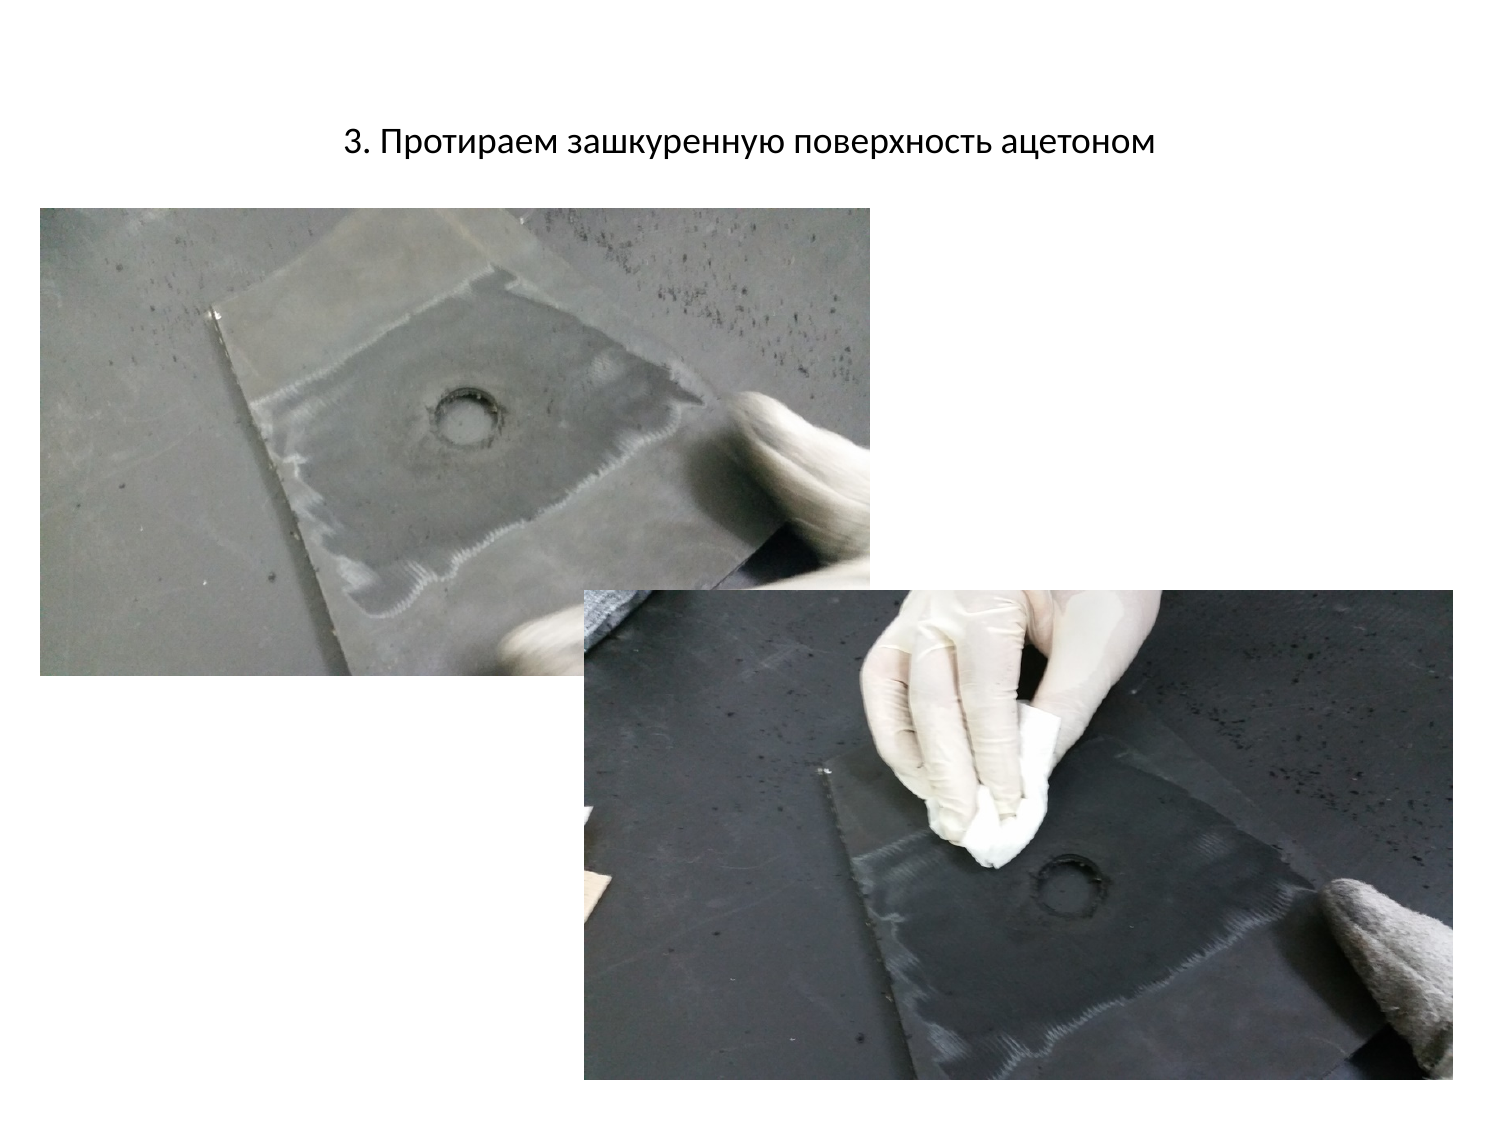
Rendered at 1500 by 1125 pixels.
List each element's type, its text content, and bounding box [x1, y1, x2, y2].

title 3. Протираем зашкуренную поверхность ацетоном [75, 45, 1425, 233]
picture [40, 207, 1454, 1080]
